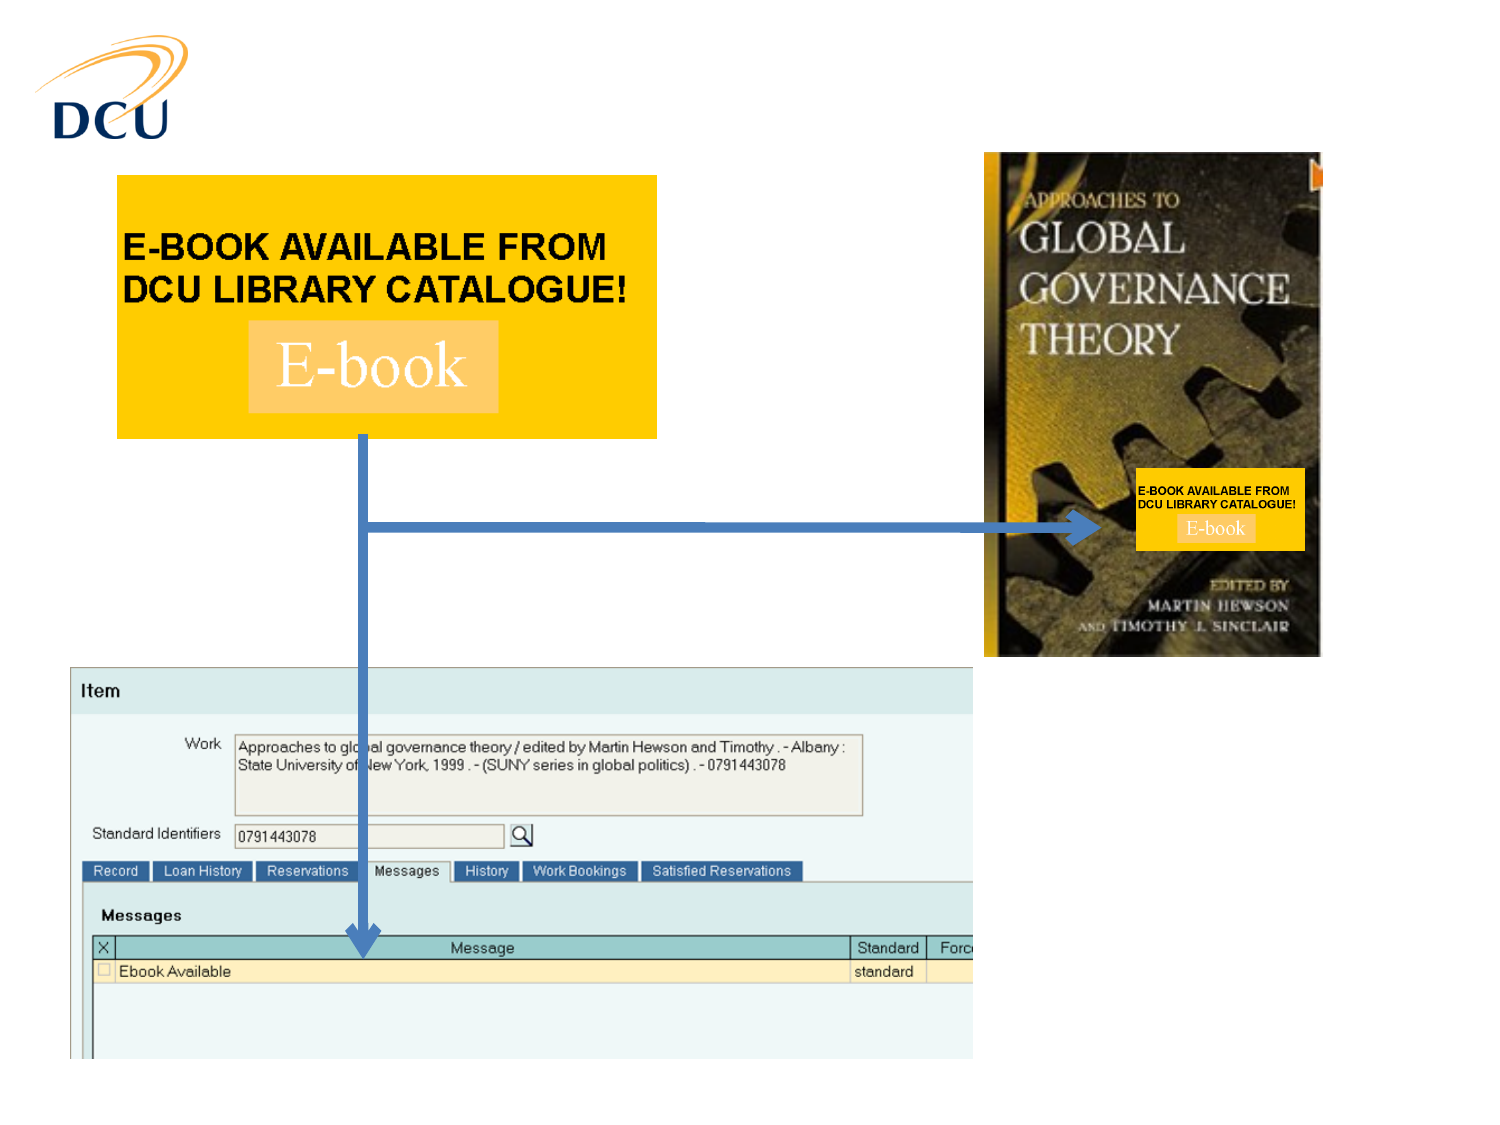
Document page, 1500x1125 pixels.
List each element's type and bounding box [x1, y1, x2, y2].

picture [70, 667, 973, 1060]
picture [116, 175, 657, 439]
picture [34, 34, 188, 139]
picture [984, 152, 1324, 657]
